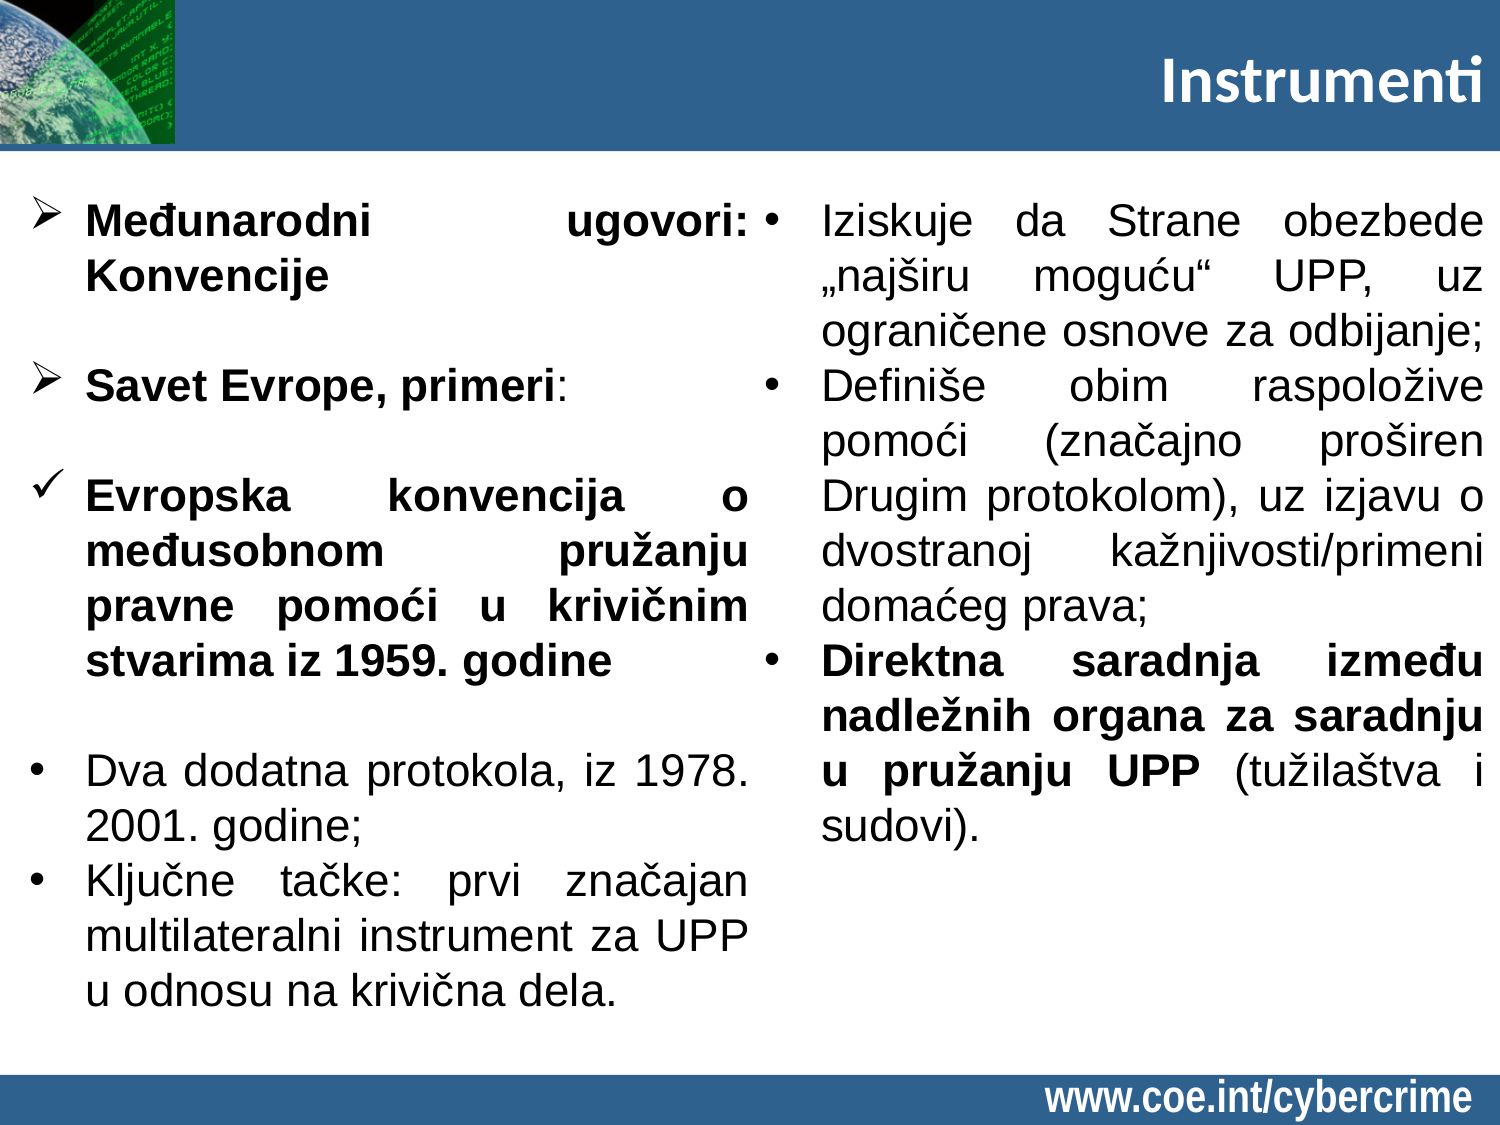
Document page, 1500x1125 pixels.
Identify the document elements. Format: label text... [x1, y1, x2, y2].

picture [0, 0, 175, 144]
text_box Instrumenti [0, 0, 1500, 153]
text_box Međunarodni ugovori: Konvencije Savet Evrope, primeri: Evropska konvencija o međusobnom pružanju pravne pomoći u krivičnim stvarima iz 1959. godine Dva dodatna protokola, iz 1978. 2001. godine; Ključne tačke: prvi značajan multilateralni instrument za UPP u odnosu na krivična dela. [14, 183, 765, 1079]
text_box Iziskuje da Strane obezbede „najširu moguću“ UPP, uz ograničene osnove za odbijanje; Definiše obim raspoložive pomoći (značajno proširen Drugim protokolom), uz izjavu o dvostranoj kažnjivosti/primeni domaćeg prava; Direktna saradnja između nadležnih organa za saradnju u pružanju UPP (tužilaštva i sudovi). [765, 183, 1500, 859]
text_box [0, 1073, 1030, 1125]
text_box www.coe.int/cybercrime [1030, 1059, 1500, 1125]
